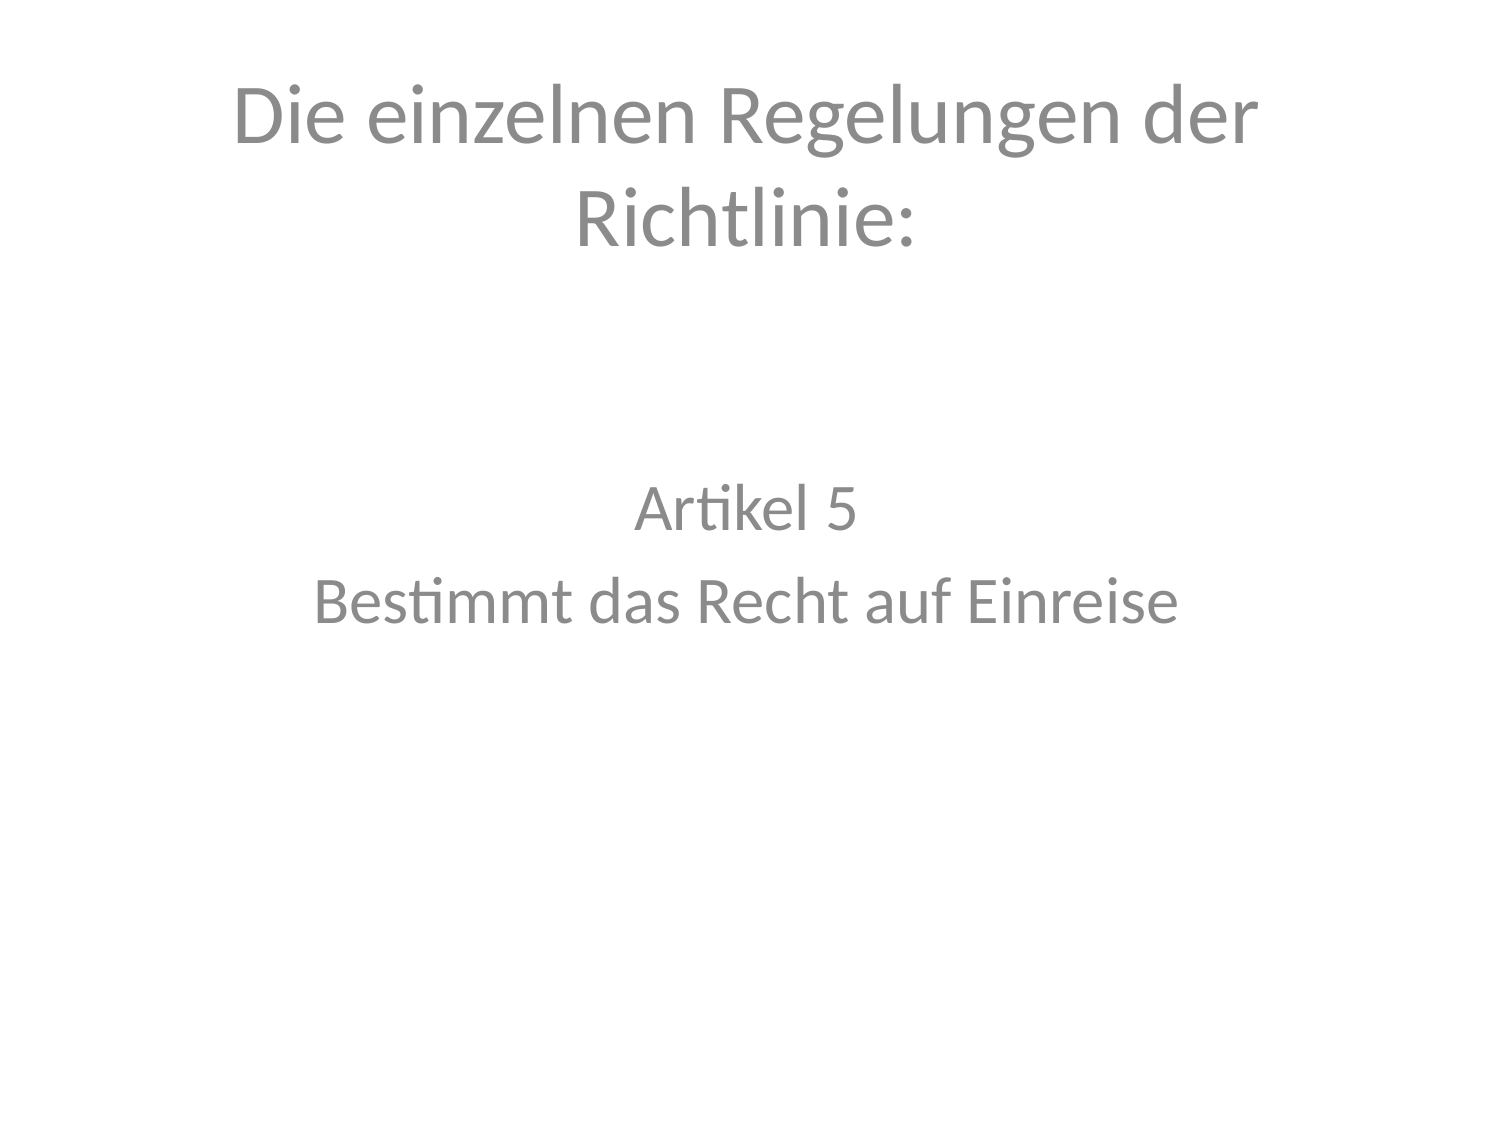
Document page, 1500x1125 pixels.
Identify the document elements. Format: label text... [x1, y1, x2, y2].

subtitle Die einzelnen Regelungen der Richtlinie: Artikel 5 Bestimmt das Recht auf Einreise [48, 50, 1446, 1063]
